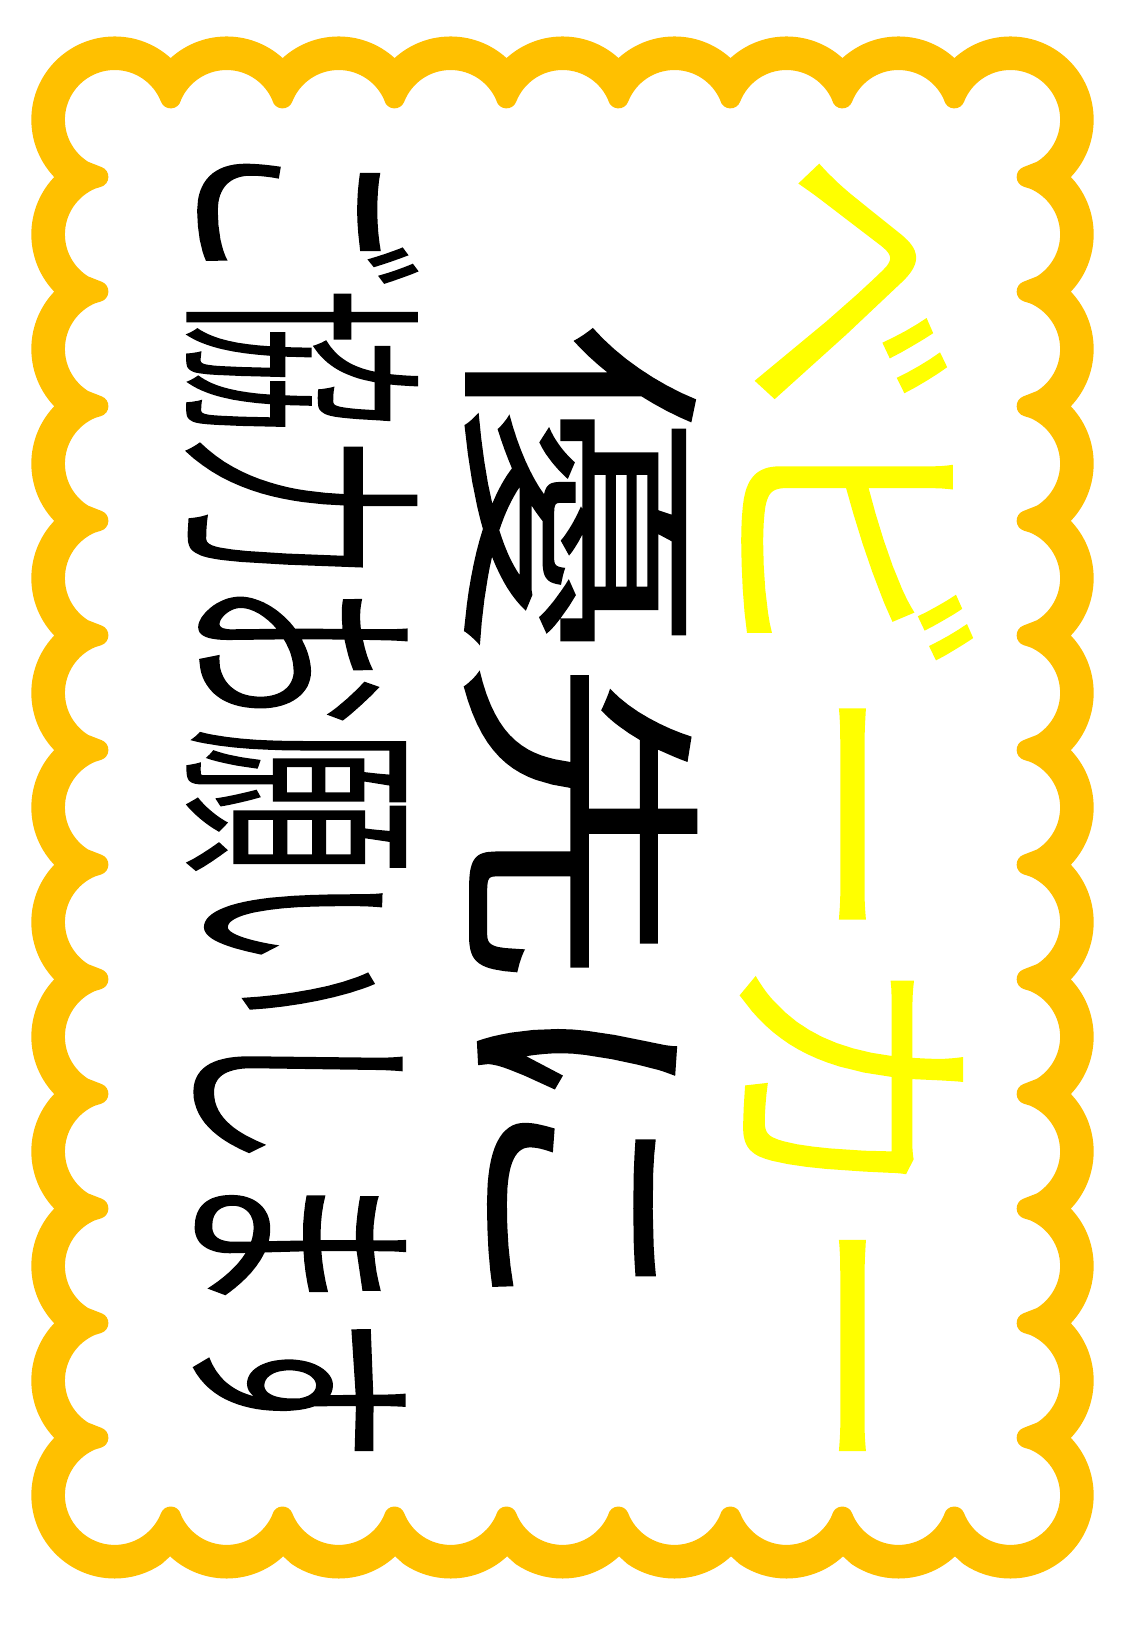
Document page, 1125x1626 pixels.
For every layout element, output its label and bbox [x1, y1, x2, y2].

text_box [184, 163, 974, 1452]
text_box [39, 44, 1086, 1571]
